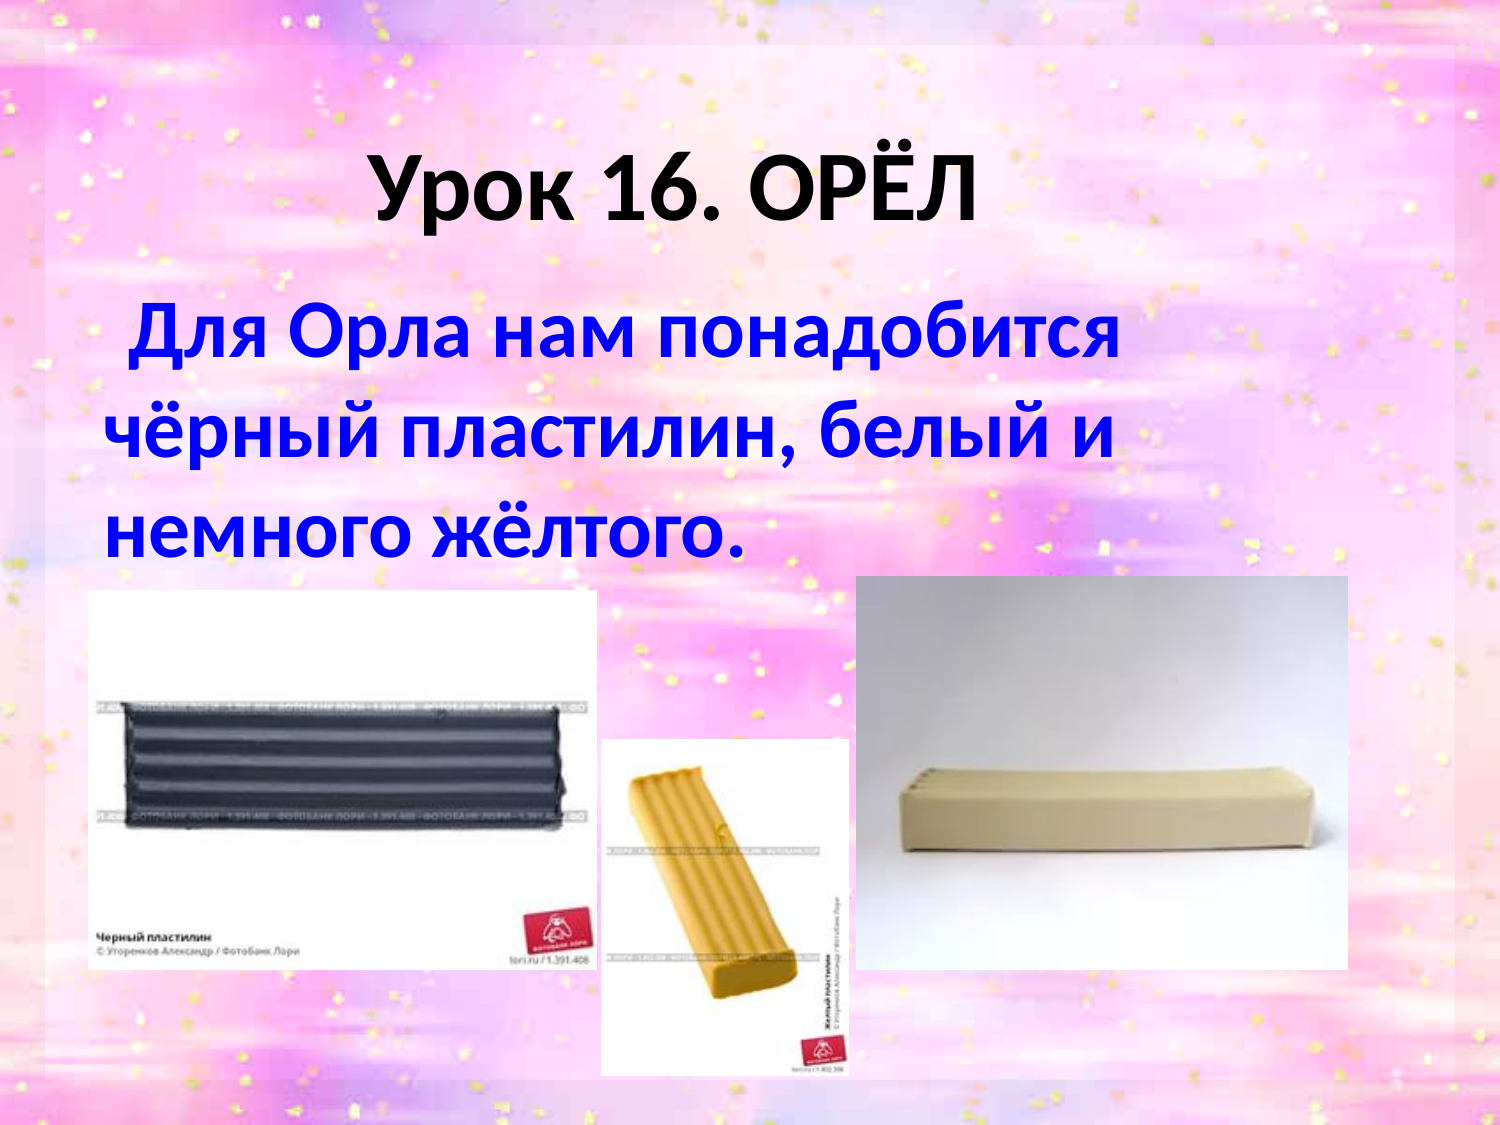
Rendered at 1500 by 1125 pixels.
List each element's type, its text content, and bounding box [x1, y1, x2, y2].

text_box Для Орла нам понадобится чёрный пластилин, белый и немного жёлтого. [88, 267, 1424, 582]
picture [0, 0, 1500, 1125]
text_box Урок 16. ОРЁЛ [194, 113, 1317, 249]
